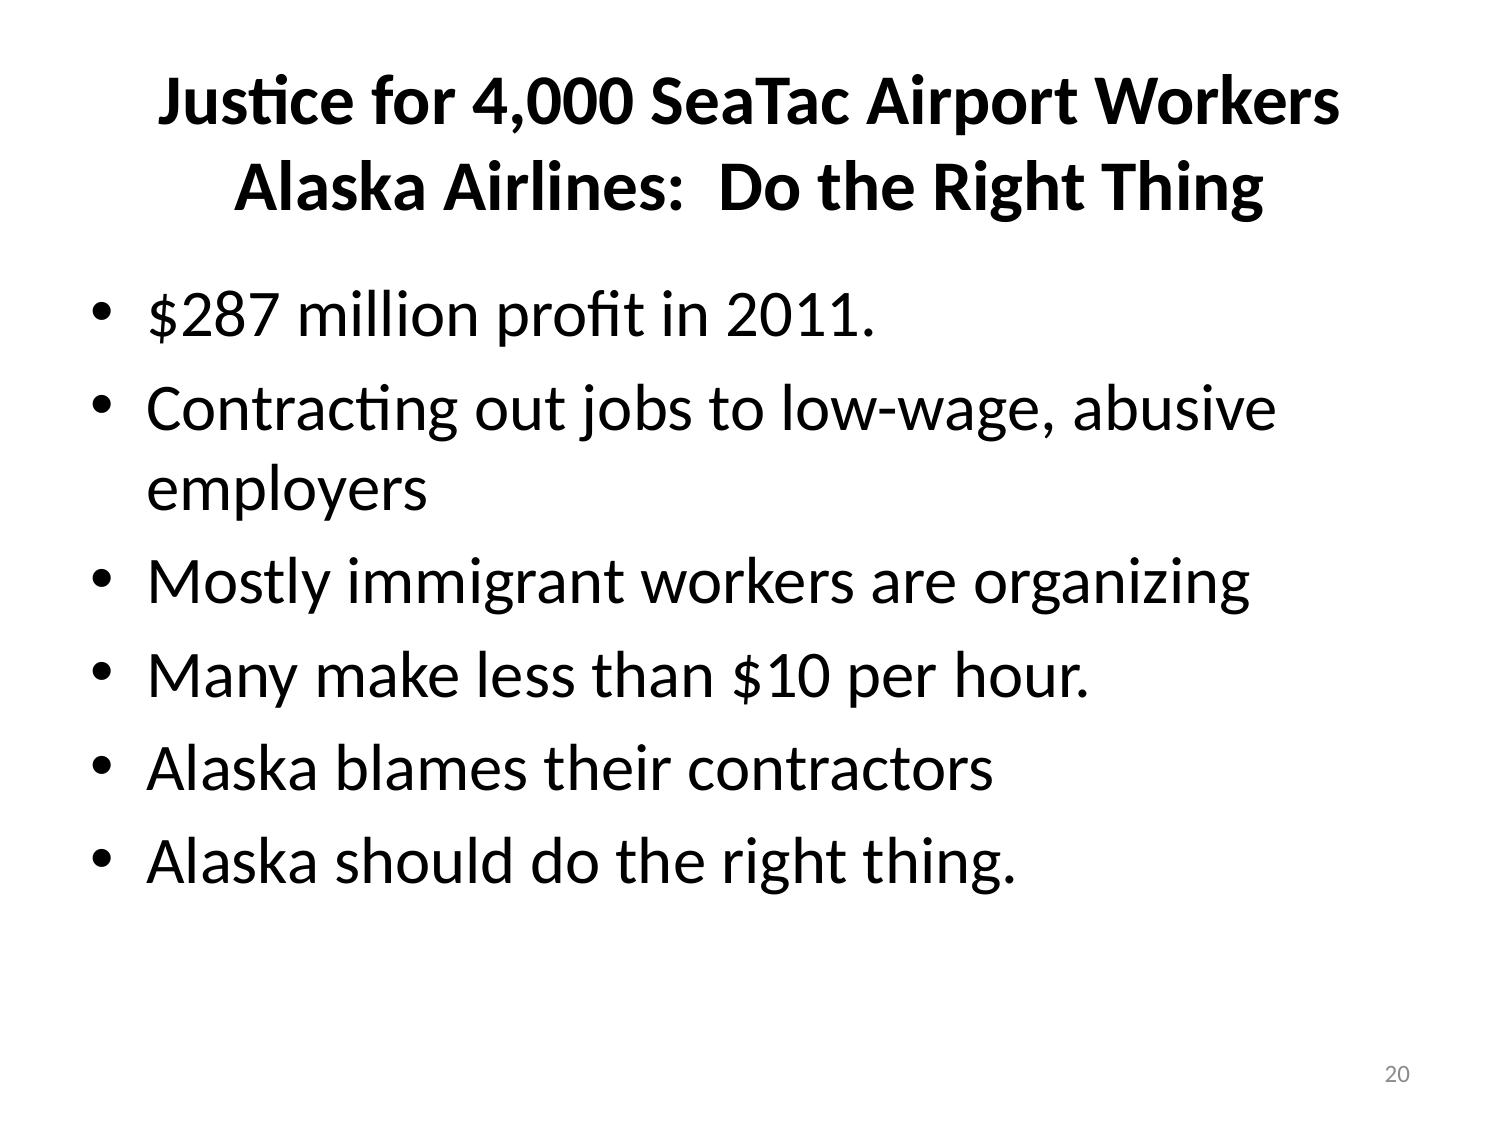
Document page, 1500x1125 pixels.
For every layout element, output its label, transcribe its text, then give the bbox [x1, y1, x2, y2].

list $287 million profit in 2011. Contracting out jobs to low-wage, abusive employers Mostly immigrant workers are organizing Many make less than $10 per hour. Alaska blames their contractors Alaska should do the right thing. [75, 262, 1425, 1005]
slide_number 20 [1074, 1042, 1425, 1103]
title Justice for 4,000 SeaTac Airport Workers Alaska Airlines: Do the Right Thing [75, 45, 1425, 233]
